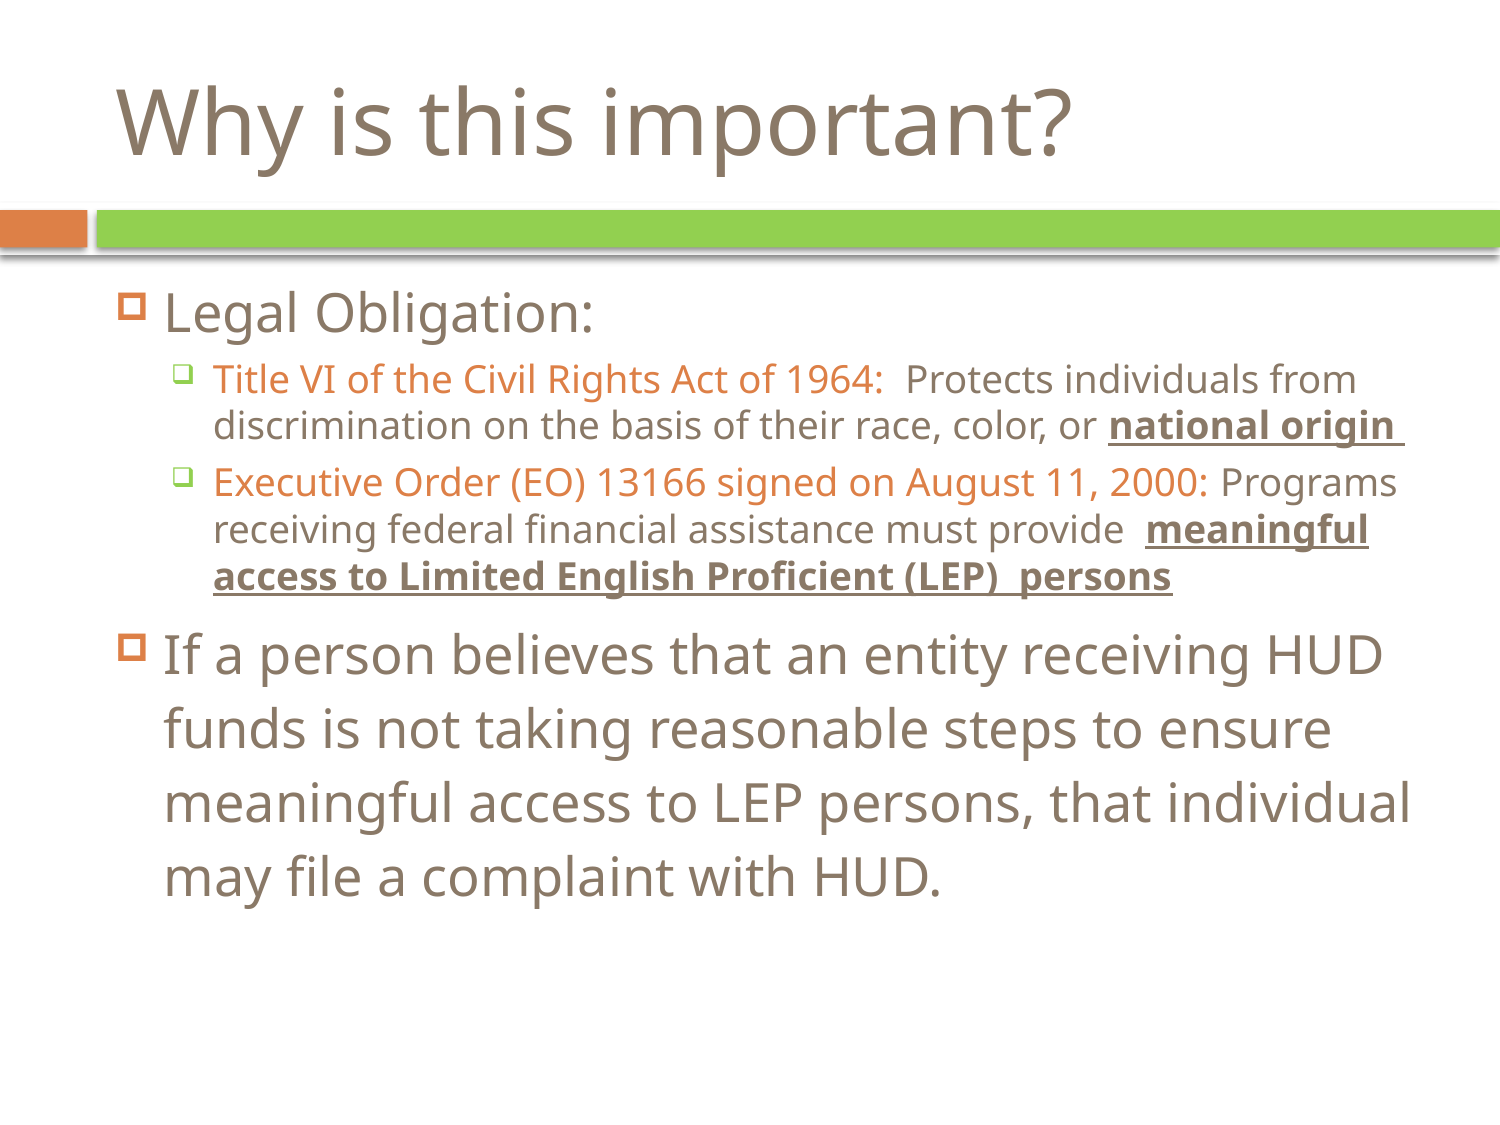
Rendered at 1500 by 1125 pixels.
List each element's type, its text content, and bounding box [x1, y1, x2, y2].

list Legal Obligation: Title VI of the Civil Rights Act of 1964: Protects individuals from discrimination on the basis of their race, color, or national origin Executive Order (EO) 13166 signed on August 11, 2000: Programs receiving federal financial assistance must provide meaningful access to Limited English Proficient (LEP) persons If a person believes that an entity receiving HUD funds is not taking reasonable steps to ensure meaningful access to LEP persons, that individual may file a complaint with HUD. [100, 262, 1438, 1000]
title Why is this important? [100, 37, 1438, 200]
